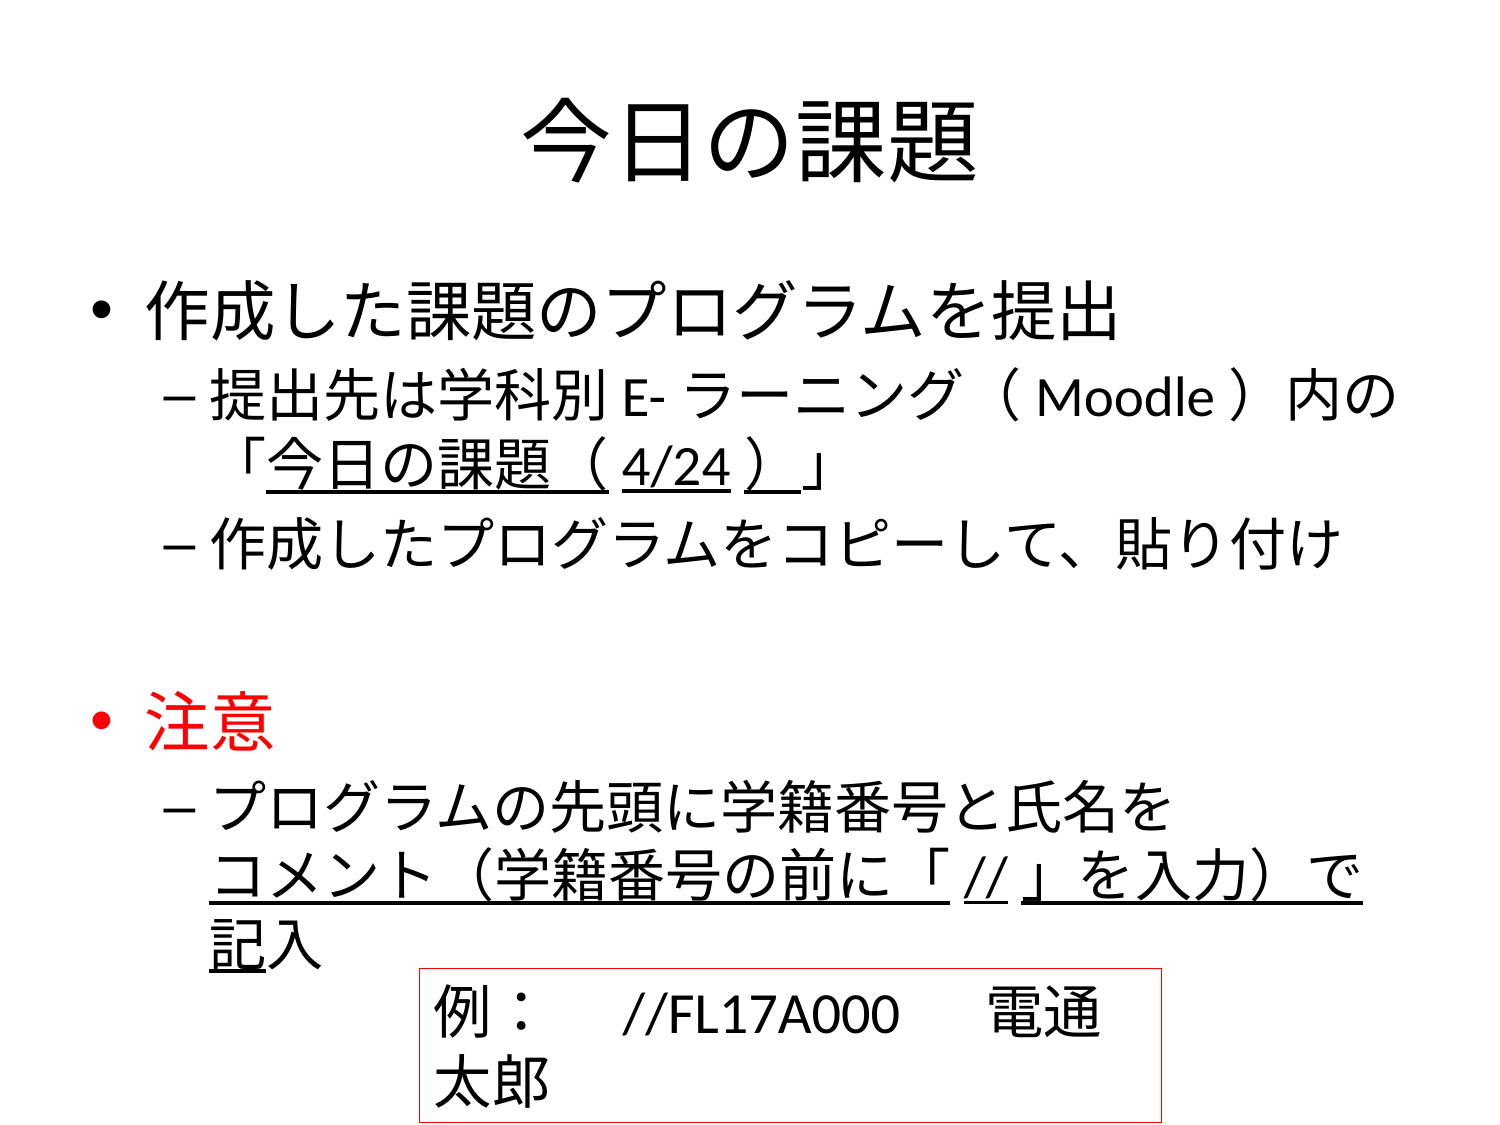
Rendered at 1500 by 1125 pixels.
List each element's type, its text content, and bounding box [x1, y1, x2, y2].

text_box 例： //FL17A000 電通太郎 [419, 968, 1162, 1123]
list 作成した課題のプログラムを提出 提出先は学科別E-ラーニング（Moodle）内の 「今日の課題（4/24）」 作成したプログラムをコピーして、貼り付け 注意 プログラムの先頭に学籍番号と氏名を コメント（学籍番号の前に「//」を入力）で記入 [75, 262, 1425, 1005]
title 今日の課題 [75, 45, 1425, 233]
